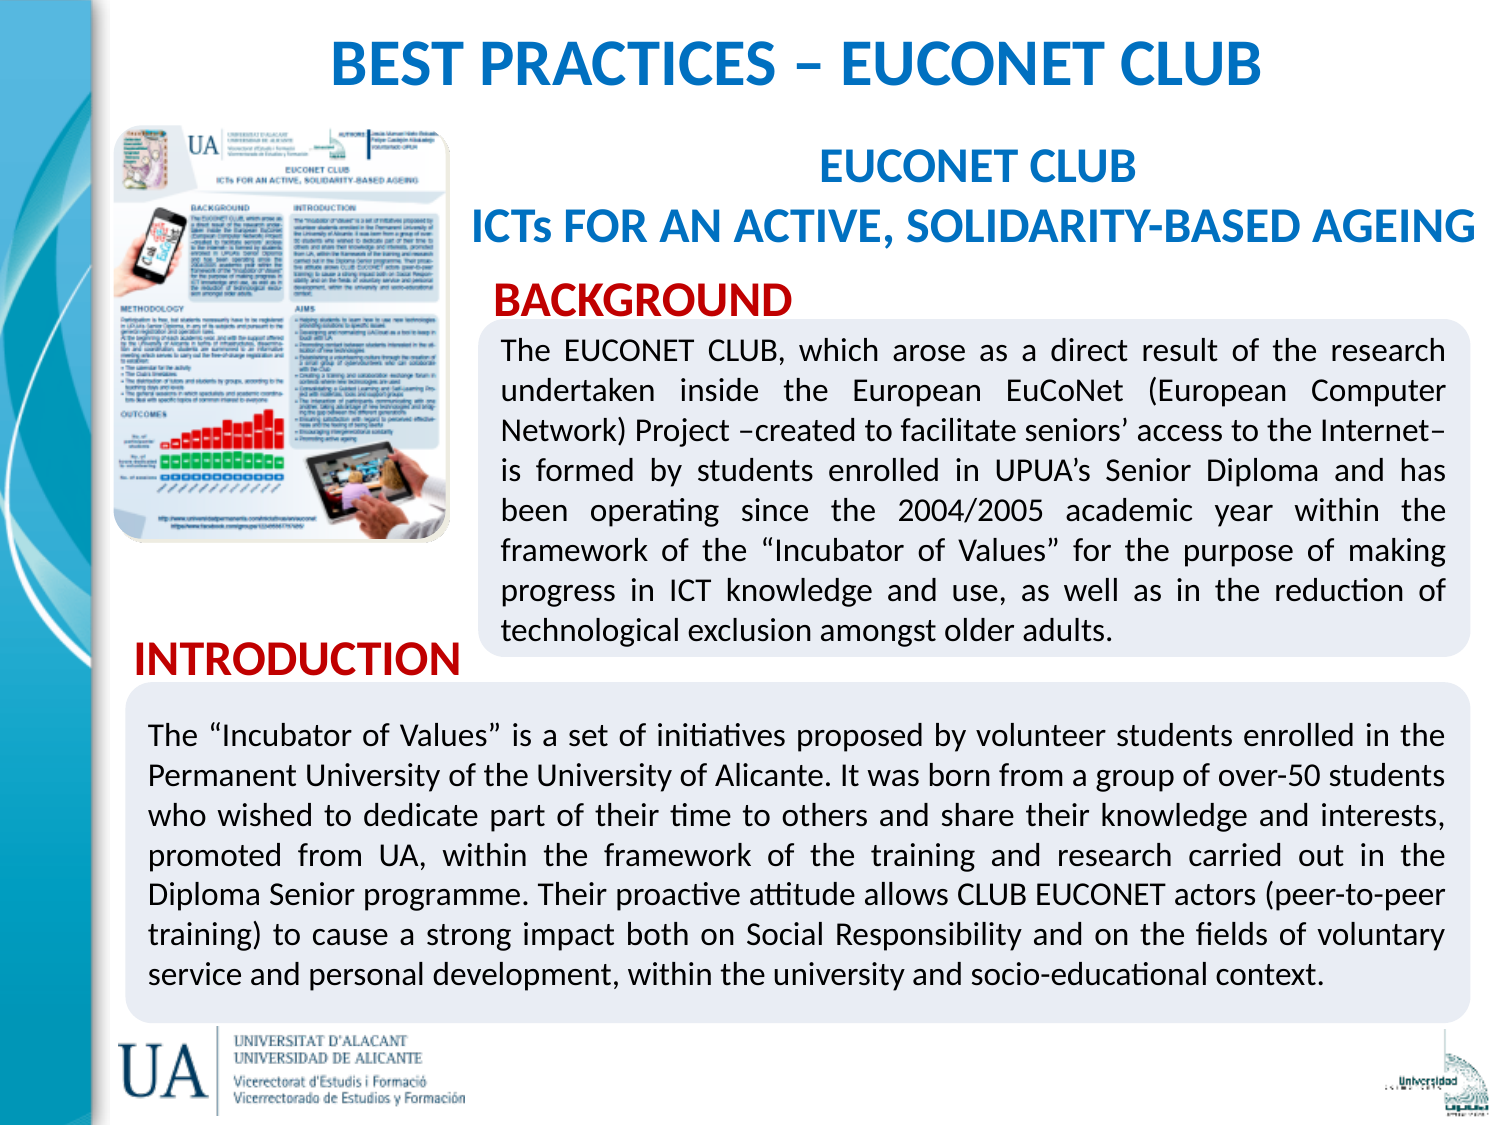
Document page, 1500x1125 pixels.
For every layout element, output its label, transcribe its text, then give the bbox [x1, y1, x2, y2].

text_box INTRODUCTION [118, 618, 627, 739]
picture [1384, 1029, 1489, 1118]
text_box The EUCONET CLUB, which arose as a direct result of the research undertaken inside the European EuCoNet (European Computer Network) Project ‒created to facilitate seniors’ access to the Internet‒ is formed by students enrolled in UPUA’s Senior Diploma and has been operating since the 2004/2005 academic year within the framework of the “Incubator of Values” for the purpose of making progress in ICT knowledge and use, as well as in the reduction of technological exclusion amongst older adults. [476, 316, 1473, 660]
text_box BACKGROUND [478, 259, 987, 380]
title BEST PRACTICES – EUCONET CLUB [112, 0, 1483, 119]
text_box The “Incubator of Values” is a set of initiatives proposed by volunteer students enrolled in the Permanent University of the University of Alicante. It was born from a group of over-50 students who wished to dedicate part of their time to others and share their knowledge and interests, promoted from UA, within the framework of the training and research carried out in the Diploma Senior programme. Their proactive attitude allows CLUB EUCONET actors (peer-to-peer training) to cause a strong impact both on Social Responsibility and on the fields of voluntary service and personal development, within the university and socio-educational context. [123, 680, 1473, 1026]
picture [118, 1026, 465, 1116]
text_box EUCONET CLUB ICTs FOR AN ACTIVE, SOLIDARITY-BASED AGEING [450, 125, 1500, 261]
picture [113, 125, 446, 539]
picture [0, 0, 110, 1125]
